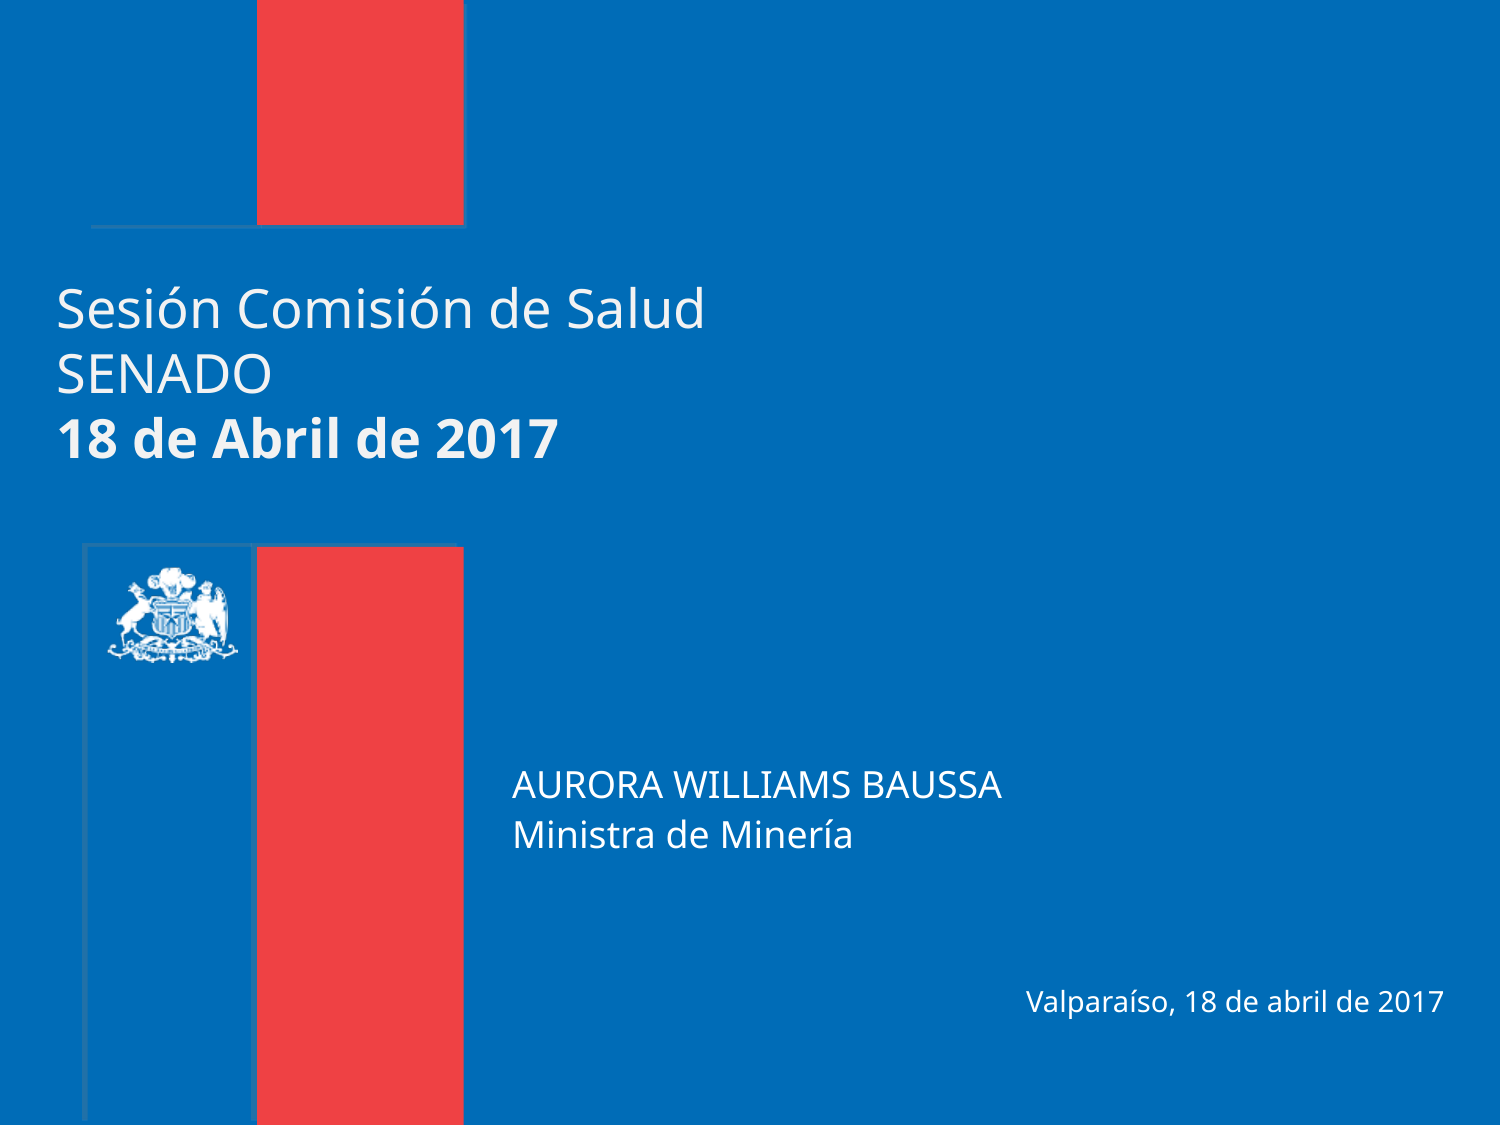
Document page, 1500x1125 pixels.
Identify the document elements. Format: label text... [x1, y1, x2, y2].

text_box Valparaíso, 18 de abril de 2017 [525, 975, 1461, 1071]
title Sesión Comisión de Salud SENADO 18 de Abril de 2017 [41, 267, 1500, 467]
picture [106, 566, 238, 663]
text_box AURORA WILLIAMS BAUSSA Ministra de Minería [497, 703, 1348, 875]
